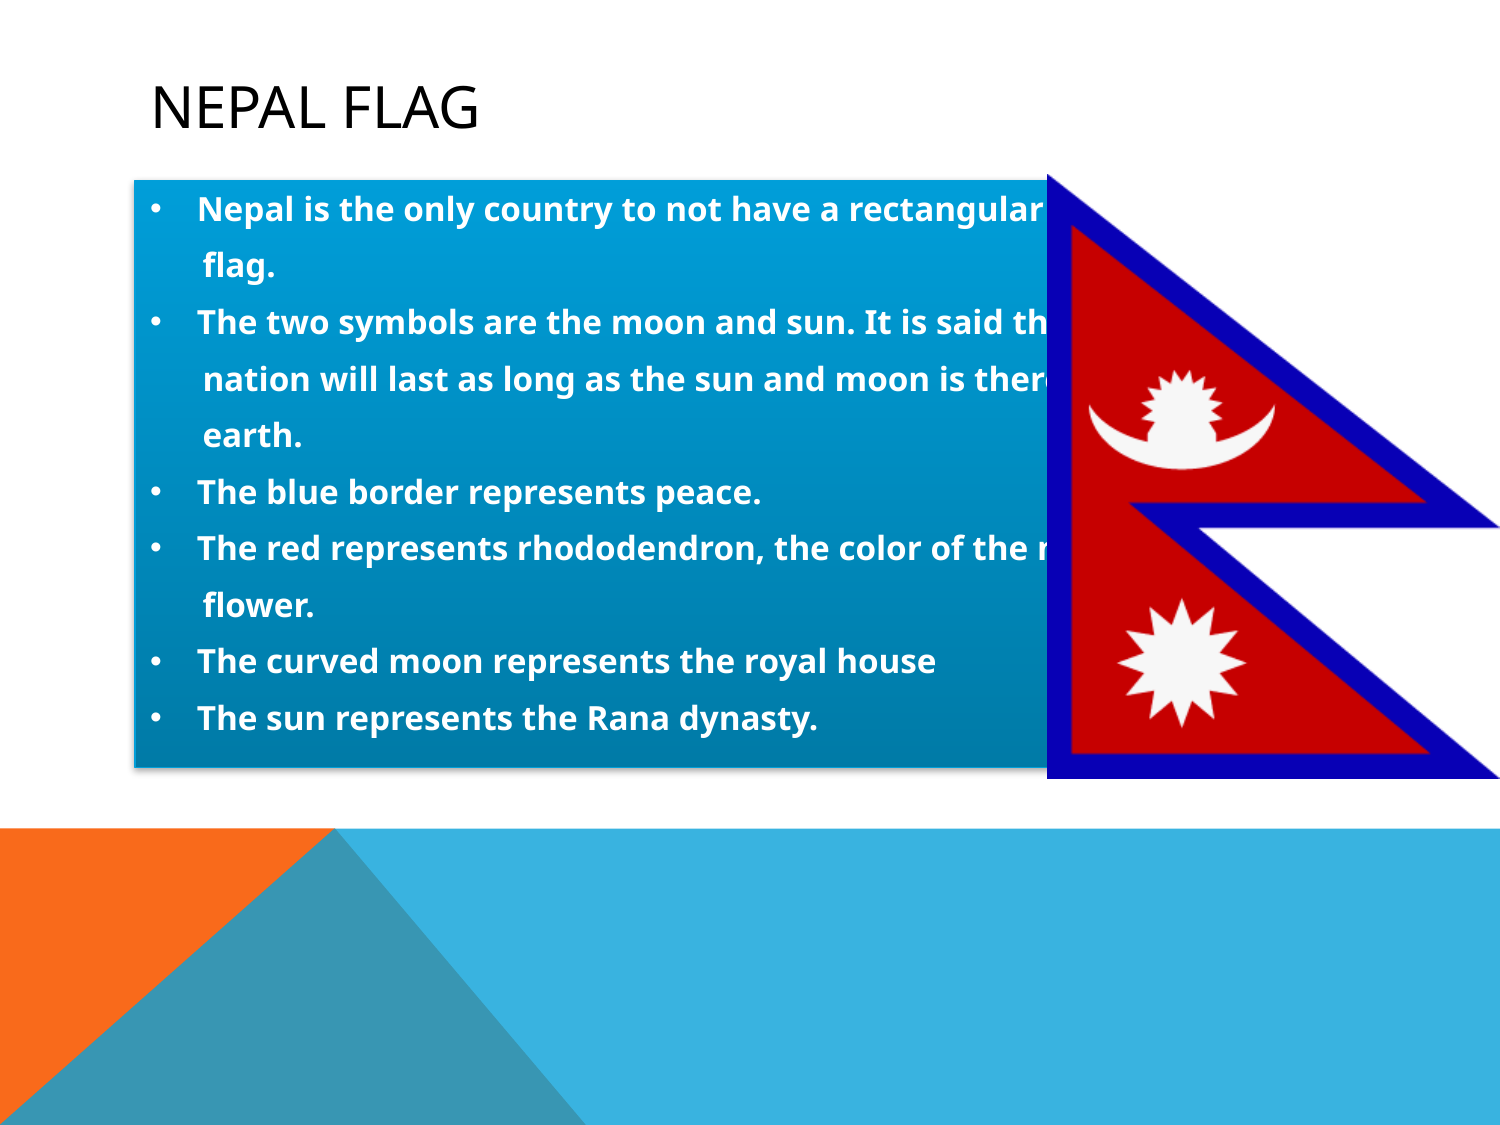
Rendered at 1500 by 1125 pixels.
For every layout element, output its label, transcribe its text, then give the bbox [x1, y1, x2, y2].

title Nepal flag [135, 60, 1369, 150]
list Nepal is the only country to not have a rectangular or square flag. The two symbols are the moon and sun. It is said that the nation will last as long as the sun and moon is there on earth. The blue border represents peace. The red represents rhododendron, the color of the national flower. The curved moon represents the royal house The sun represents the Rana dynasty. [134, 180, 1042, 768]
picture [1047, 174, 1500, 779]
